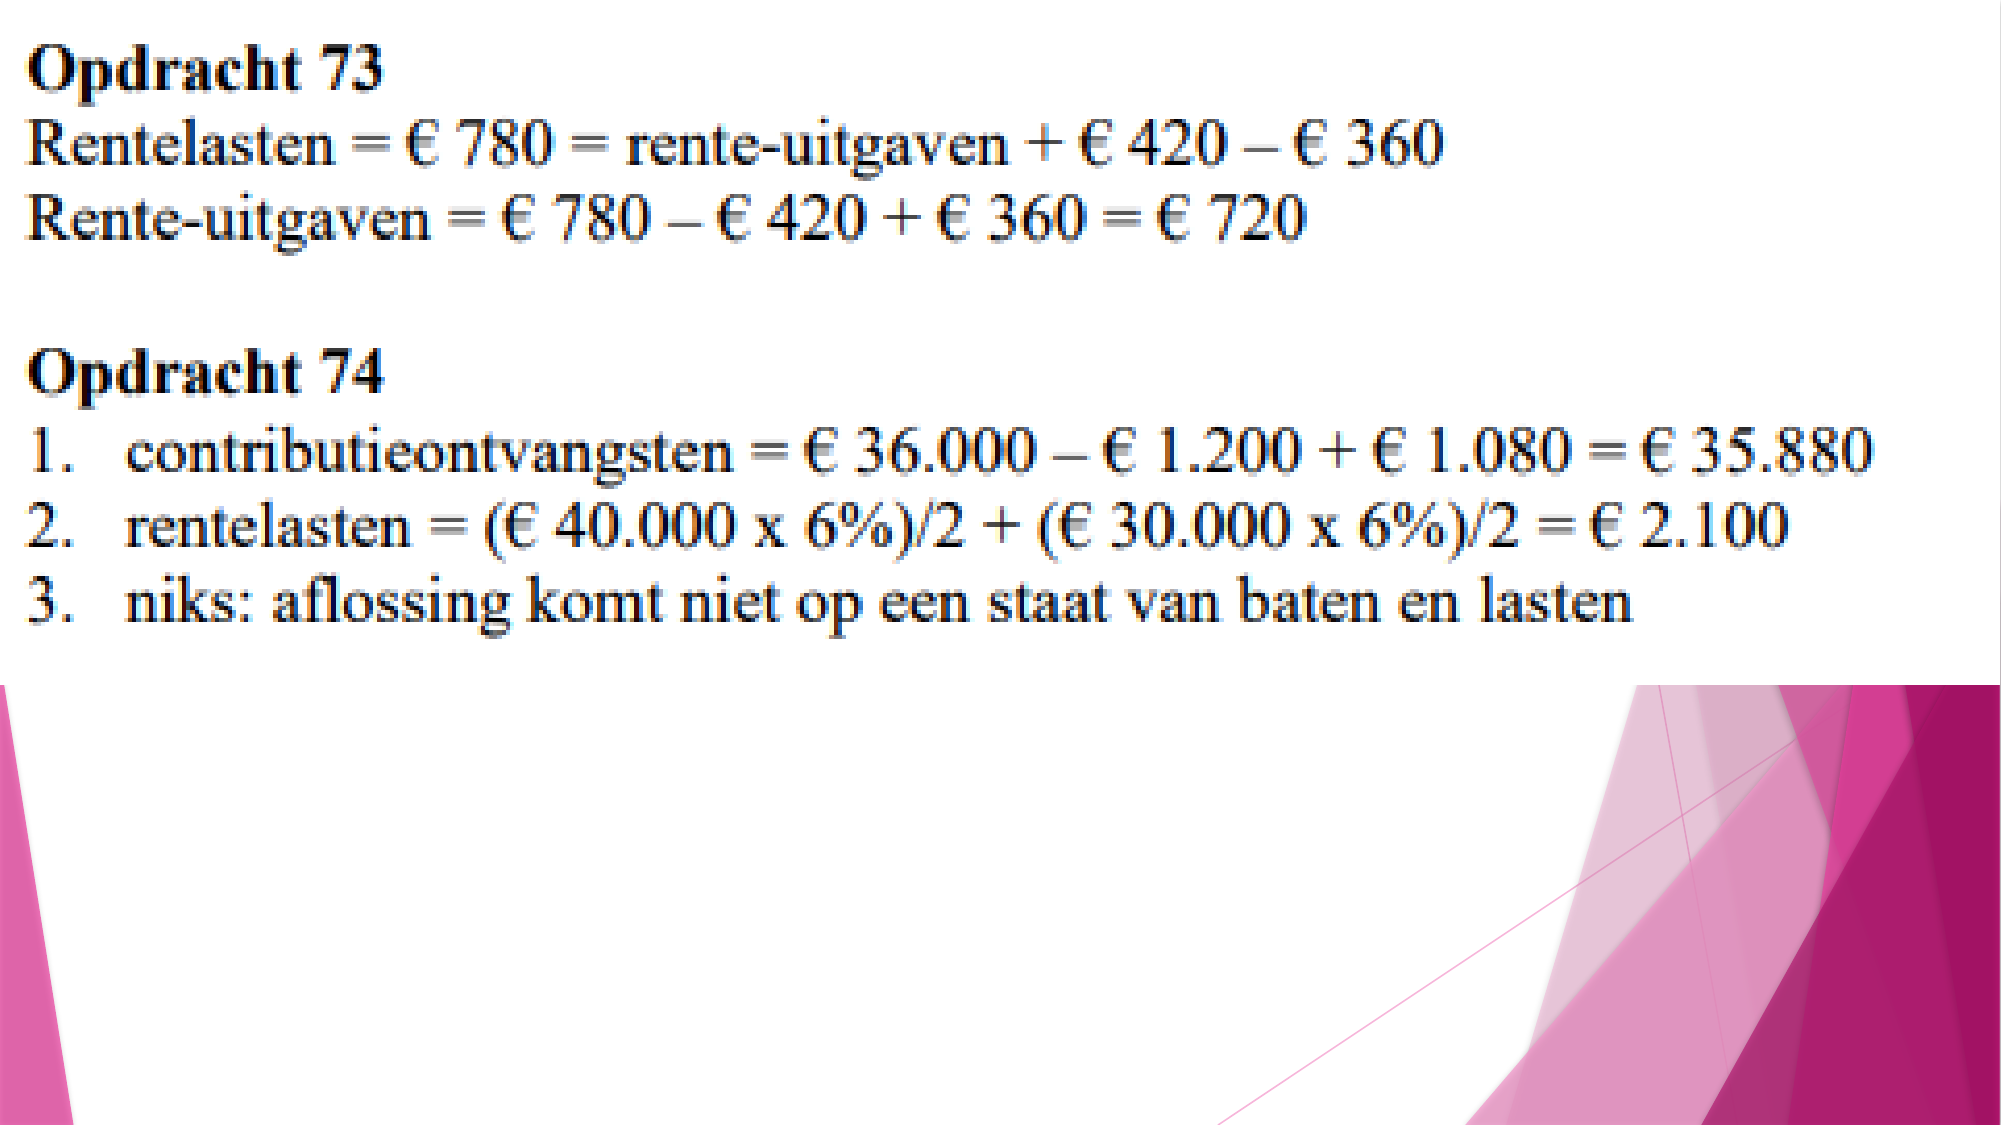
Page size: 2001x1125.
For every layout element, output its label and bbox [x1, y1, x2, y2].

picture [0, 0, 2000, 686]
